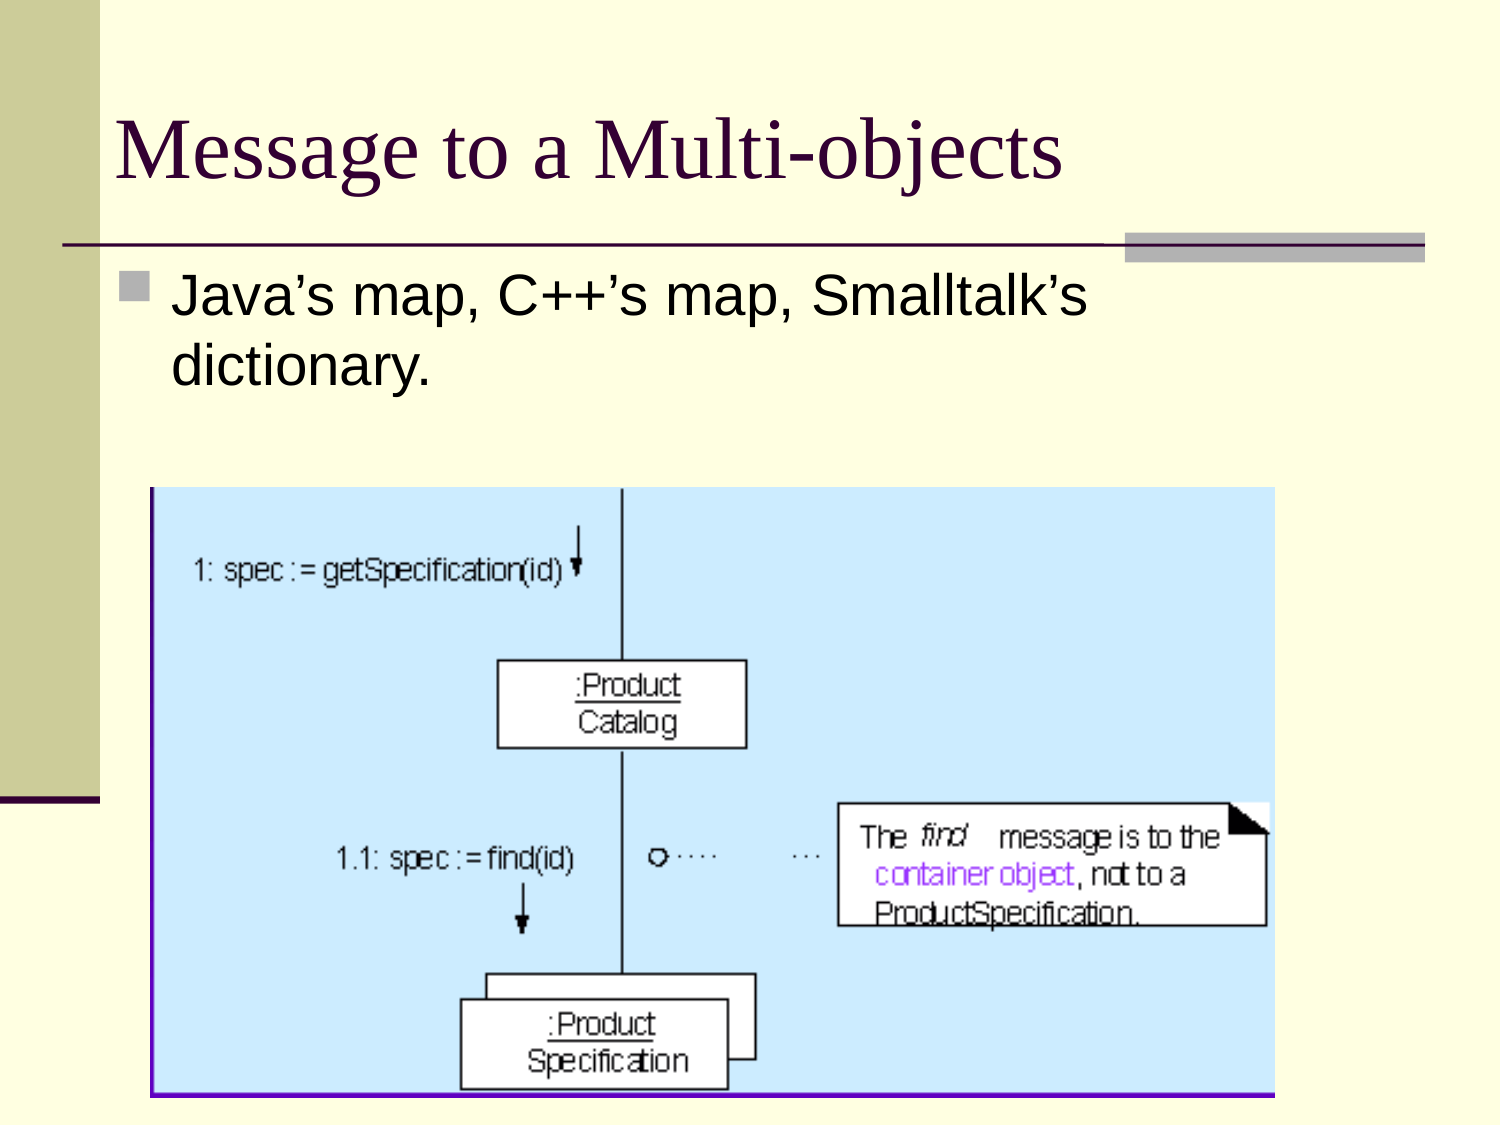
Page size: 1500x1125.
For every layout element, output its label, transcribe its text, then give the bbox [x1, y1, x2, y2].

title Message to a Multi-objects [99, 49, 1376, 238]
list Java’s map, C++’s map, Smalltalk’s dictionary. [99, 249, 1376, 994]
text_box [149, 487, 1276, 1098]
